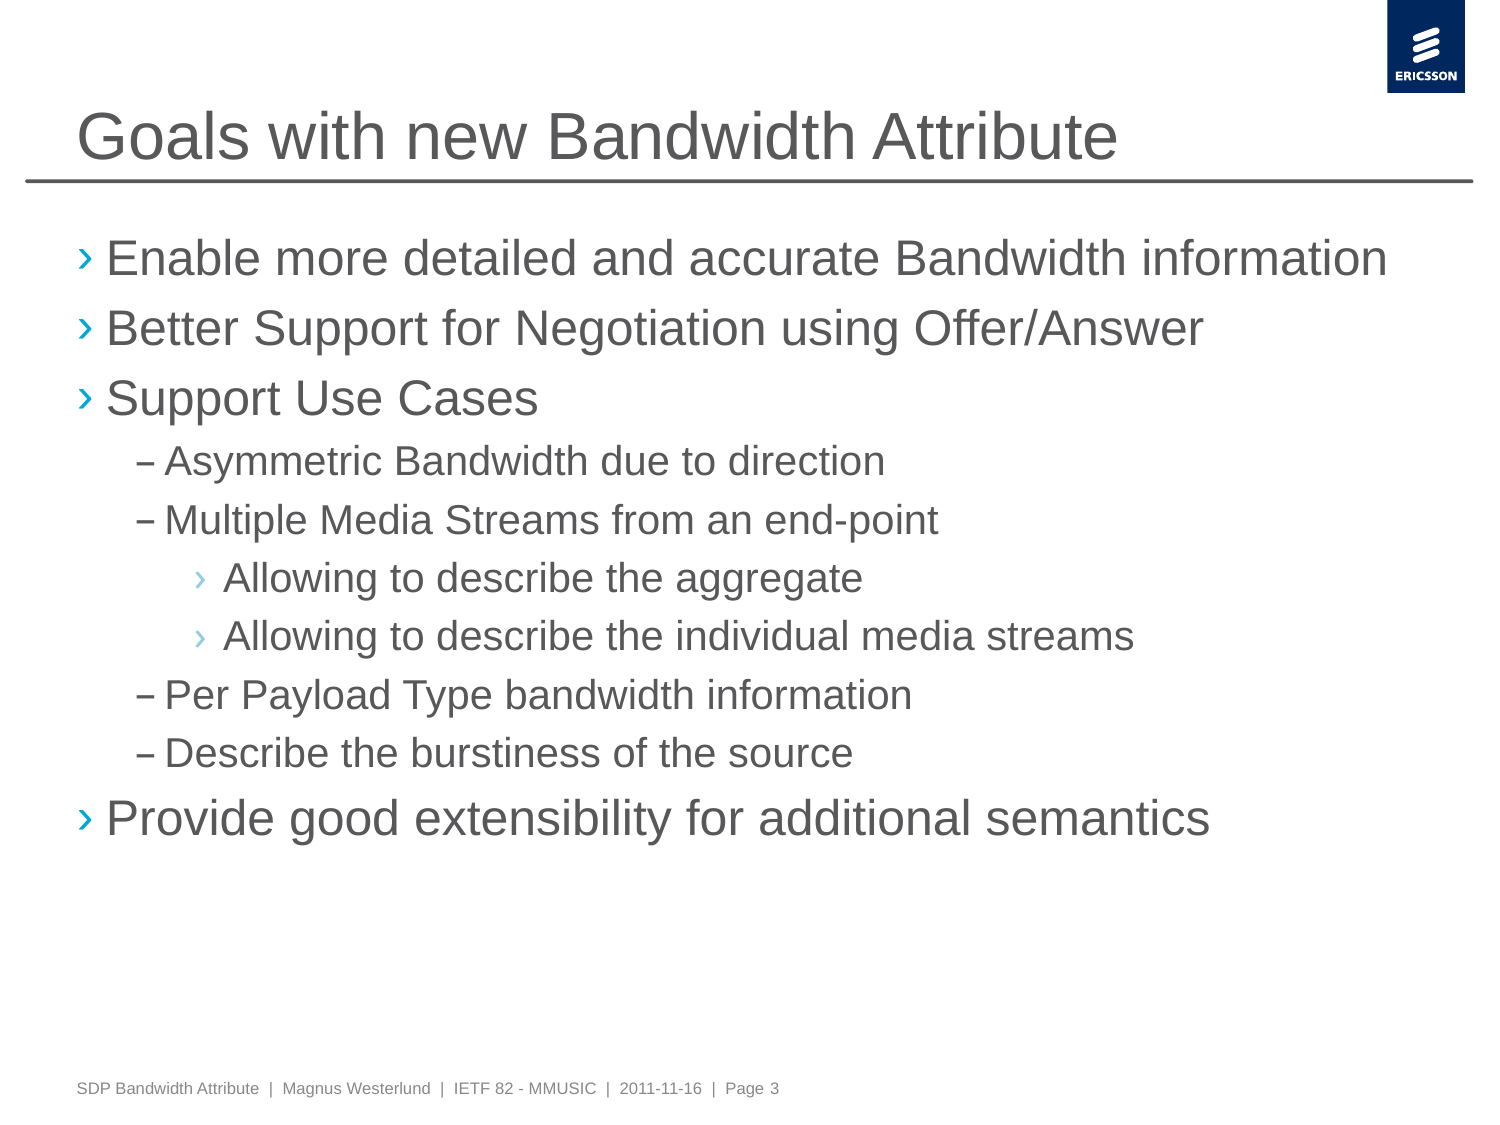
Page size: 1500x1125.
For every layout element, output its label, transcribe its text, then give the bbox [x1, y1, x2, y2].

title Goals with new Bandwidth Attribute [64, 91, 1349, 173]
list Enable more detailed and accurate Bandwidth information Better Support for Negotiation using Offer/Answer Support Use Cases Asymmetric Bandwidth due to direction Multiple Media Streams from an end-point Allowing to describe the aggregate Allowing to describe the individual media streams Per Payload Type bandwidth information Describe the burstiness of the source Provide good extensibility for additional semantics [64, 225, 1436, 929]
